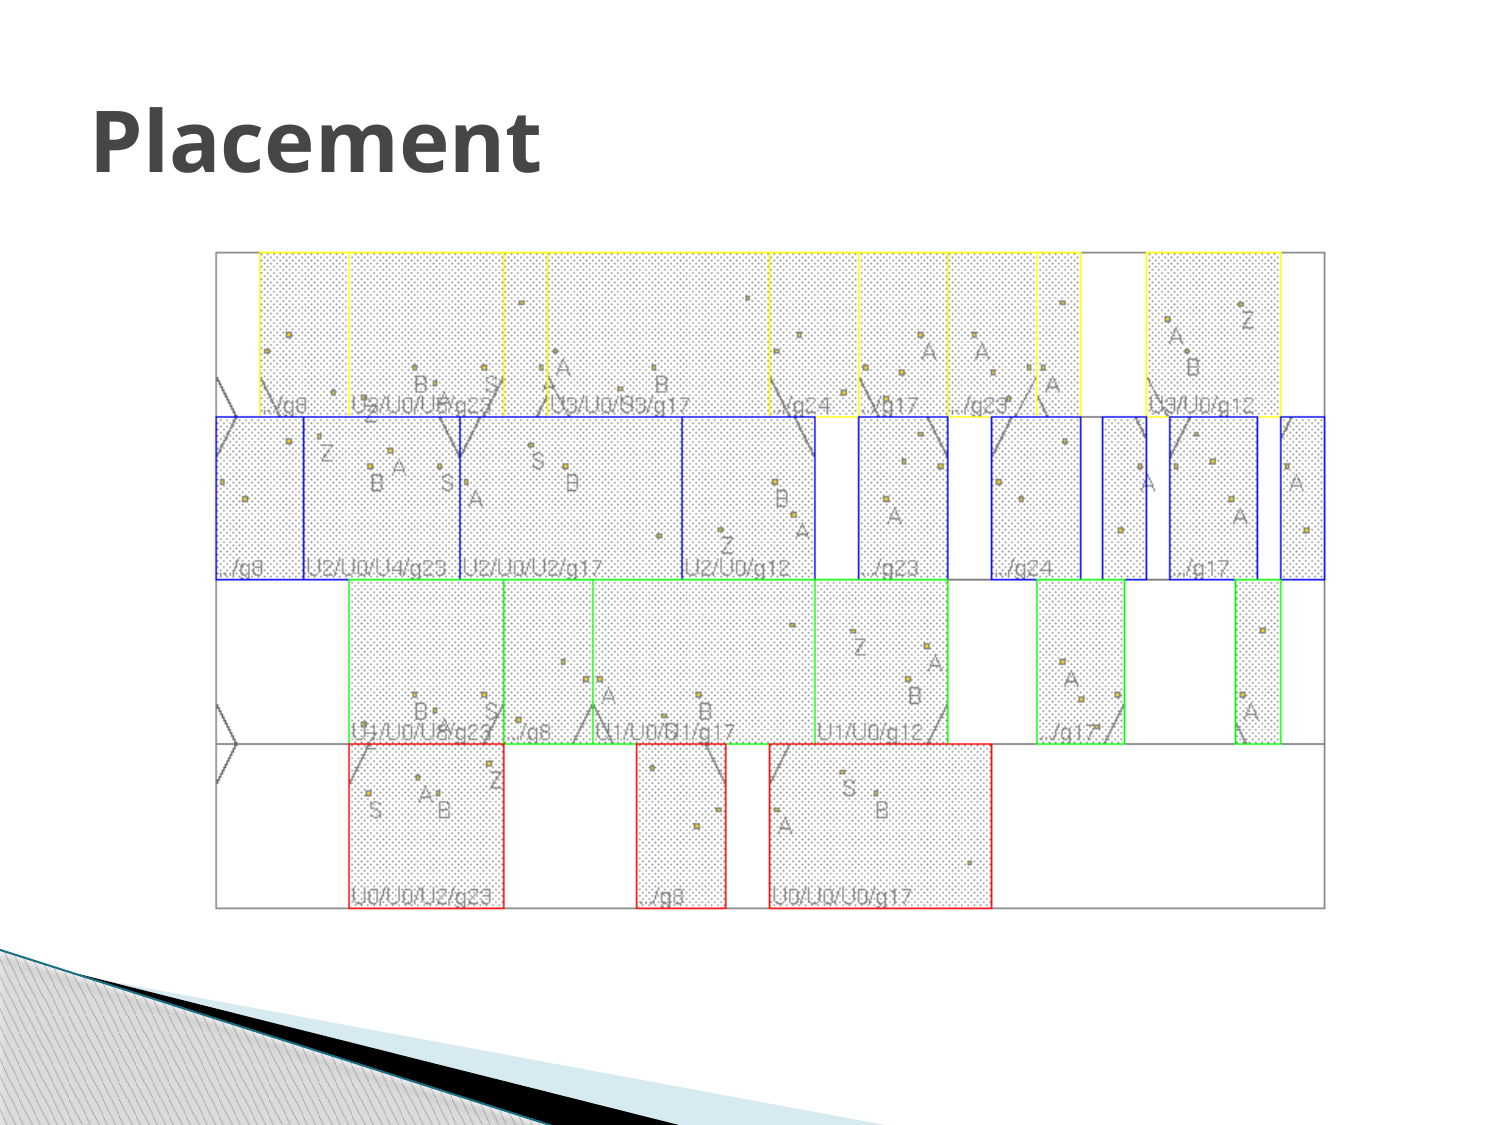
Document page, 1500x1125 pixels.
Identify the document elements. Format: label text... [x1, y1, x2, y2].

picture [199, 224, 1346, 937]
title Placement [75, 45, 1425, 233]
